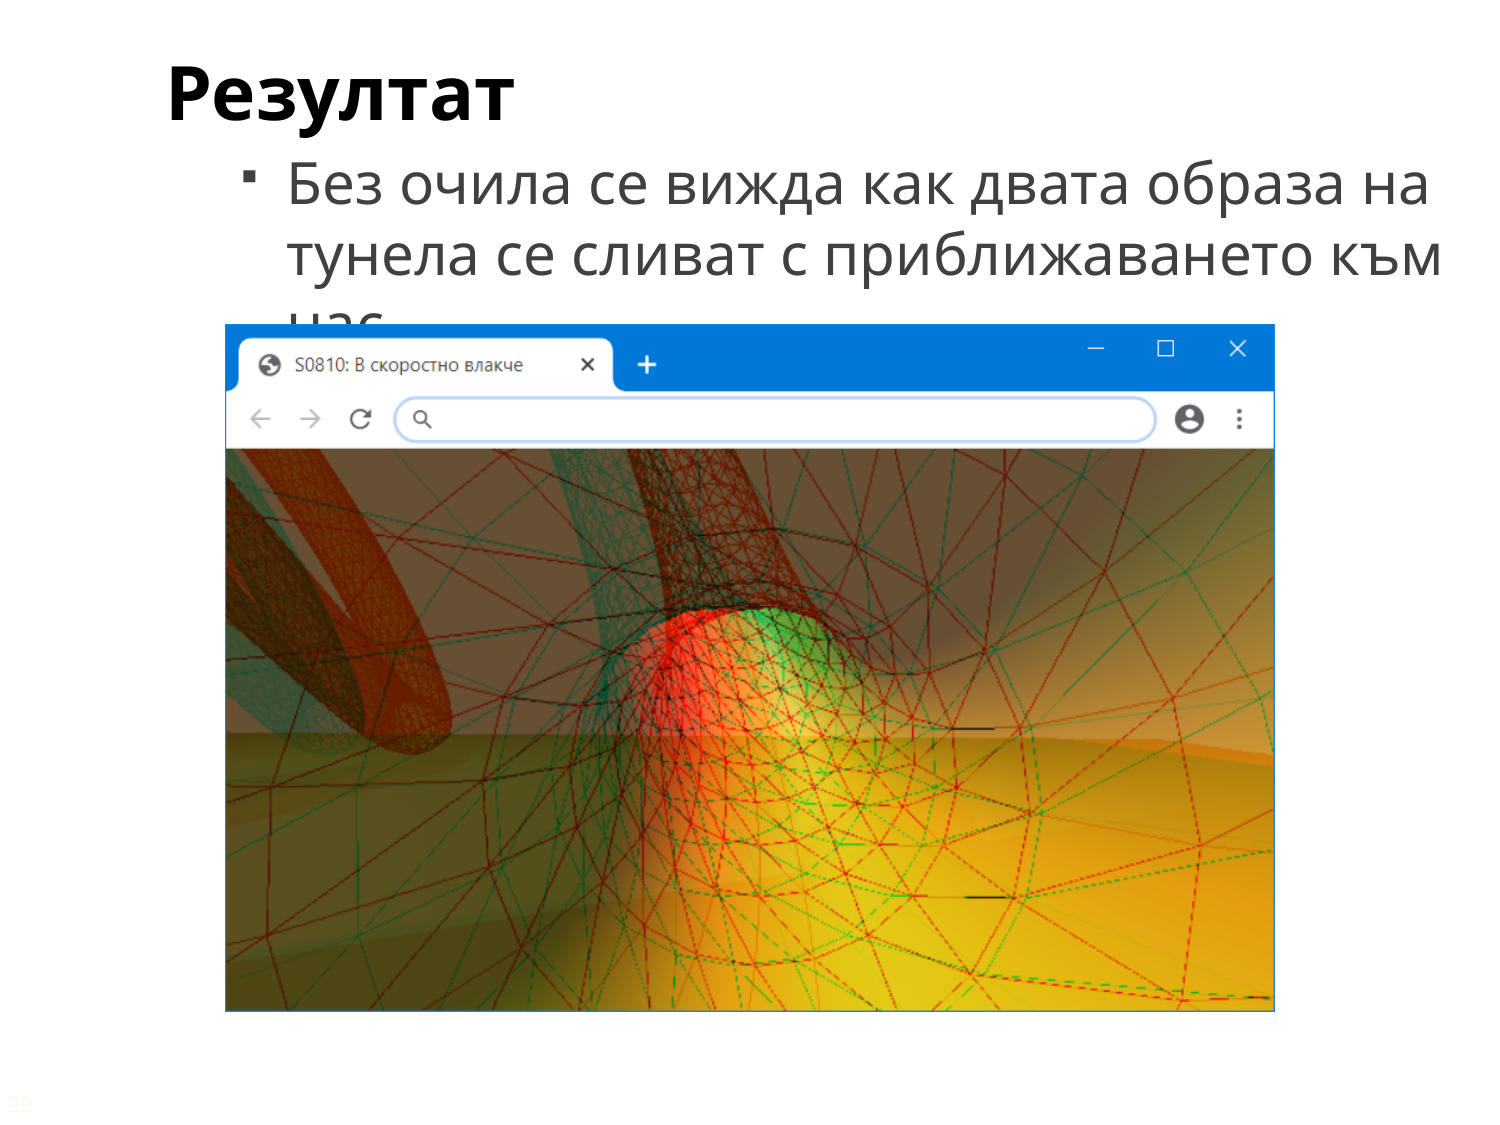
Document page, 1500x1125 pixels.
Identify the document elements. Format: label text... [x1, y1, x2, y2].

list Резултат Без очила се вижда как двата образа на тунела се сливат с приближаването към нас [150, 37, 1488, 1113]
picture [224, 324, 1276, 1013]
